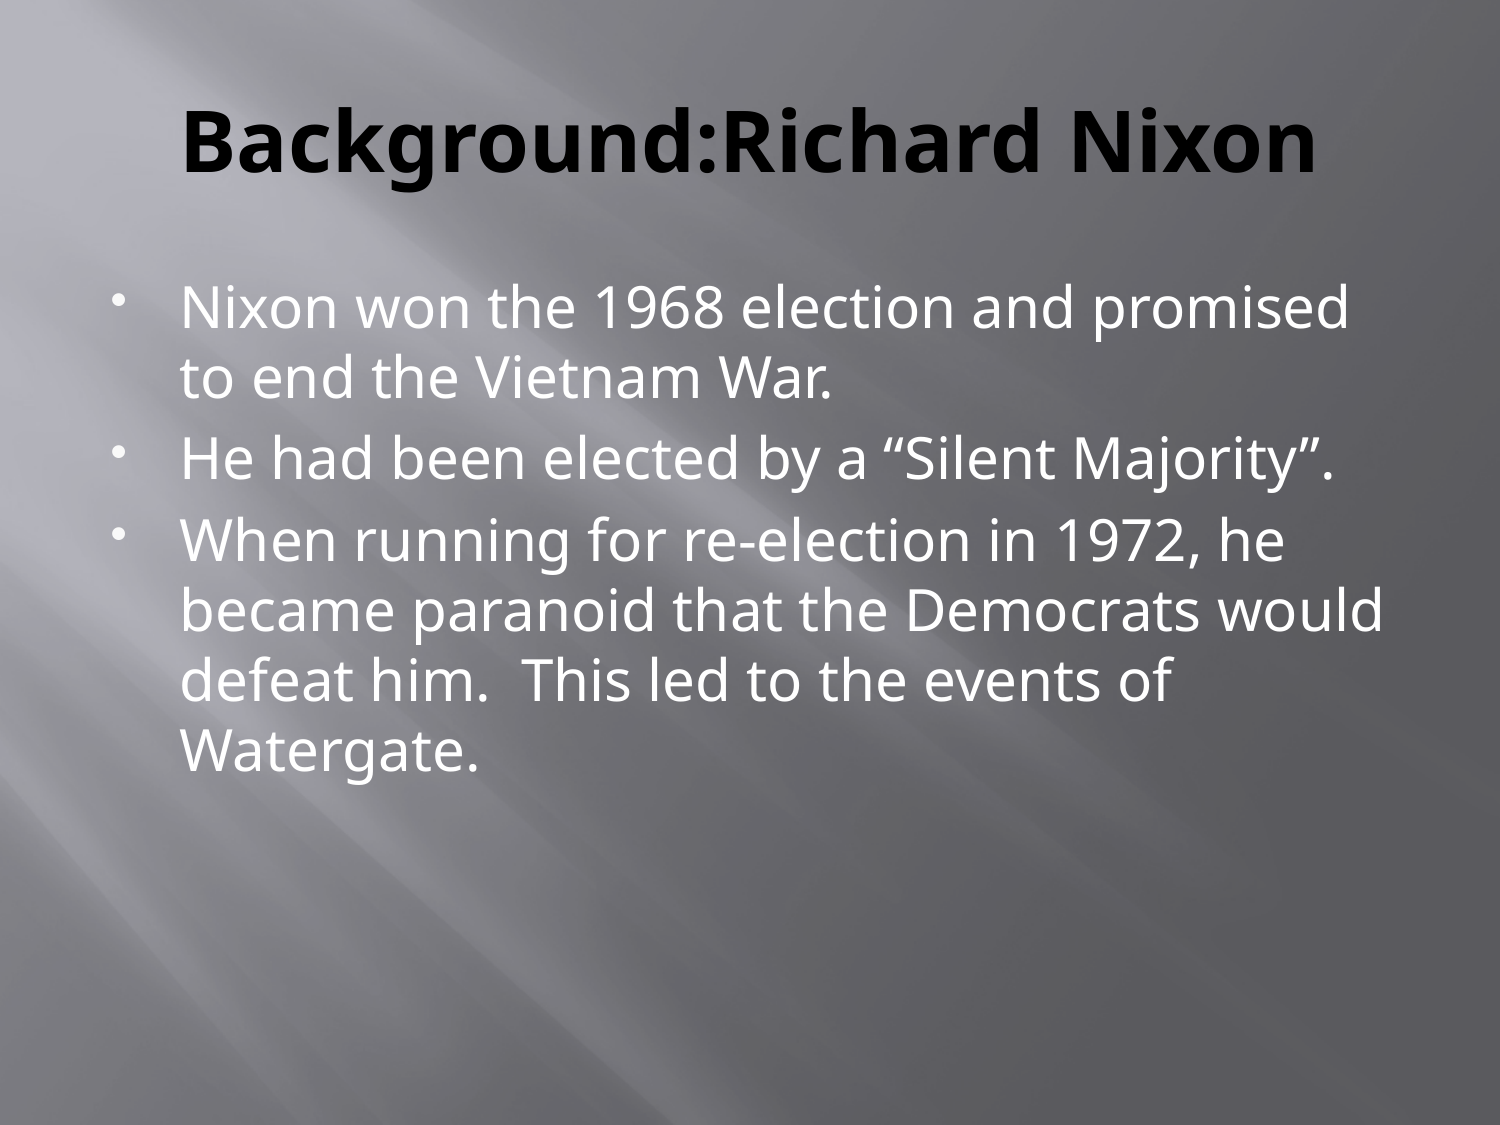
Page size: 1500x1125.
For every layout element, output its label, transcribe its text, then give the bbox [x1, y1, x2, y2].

title Background:Richard Nixon [75, 45, 1425, 233]
list Nixon won the 1968 election and promised to end the Vietnam War. He had been elected by a “Silent Majority”. When running for re-election in 1972, he became paranoid that the Democrats would defeat him. This led to the events of Watergate. [75, 262, 1425, 1035]
